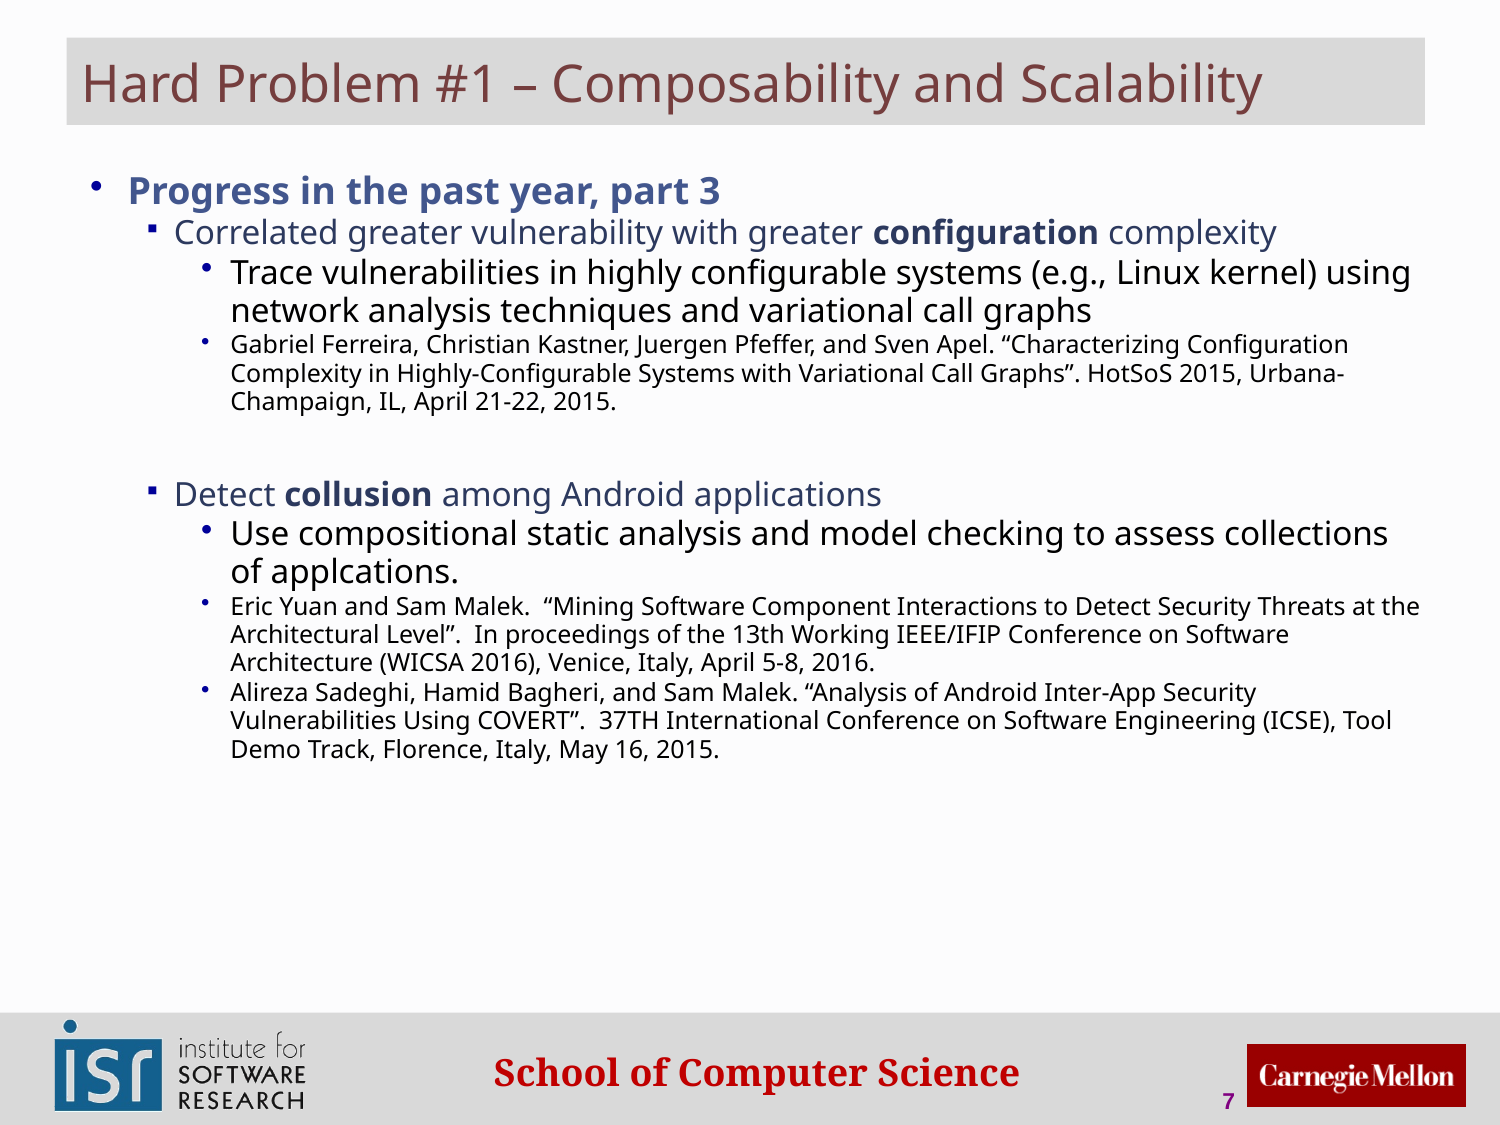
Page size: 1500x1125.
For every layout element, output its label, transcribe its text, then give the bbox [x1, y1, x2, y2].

picture [24, 975, 325, 1125]
title Hard Problem #1 – Composability and Scalability [66, 37, 1425, 125]
picture [1247, 1044, 1466, 1107]
slide_number 7 [937, 1087, 1250, 1122]
list Progress in the past year, part 3 Correlated greater vulnerability with greater configuration complexity Trace vulnerabilities in highly configurable systems (e.g., Linux kernel) using network analysis techniques and variational call graphs Gabriel Ferreira, Christian Kastner, Juergen Pfeffer, and Sven Apel. “Characterizing Configuration Complexity in Highly-Configurable Systems with Variational Call Graphs”. HotSoS 2015, Urbana-Champaign, IL, April 21-22, 2015. Detect collusion among Android applications Use compositional static analysis and model checking to assess collections of applcations. Eric Yuan and Sam Malek. “Mining Software Component Interactions to Detect Security Threats at the Architectural Level”. In proceedings of the 13th Working IEEE/IFIP Conference on Software Architecture (WICSA 2016), Venice, Italy, April 5-8, 2016. Alireza Sadeghi, Hamid Bagheri, and Sam Malek. “Analysis of Android Inter-App Security Vulnerabilities Using COVERT”. 37TH International Conference on Software Engineering (ICSE), Tool Demo Track, Florence, Italy, May 16, 2015. [75, 162, 1438, 1063]
